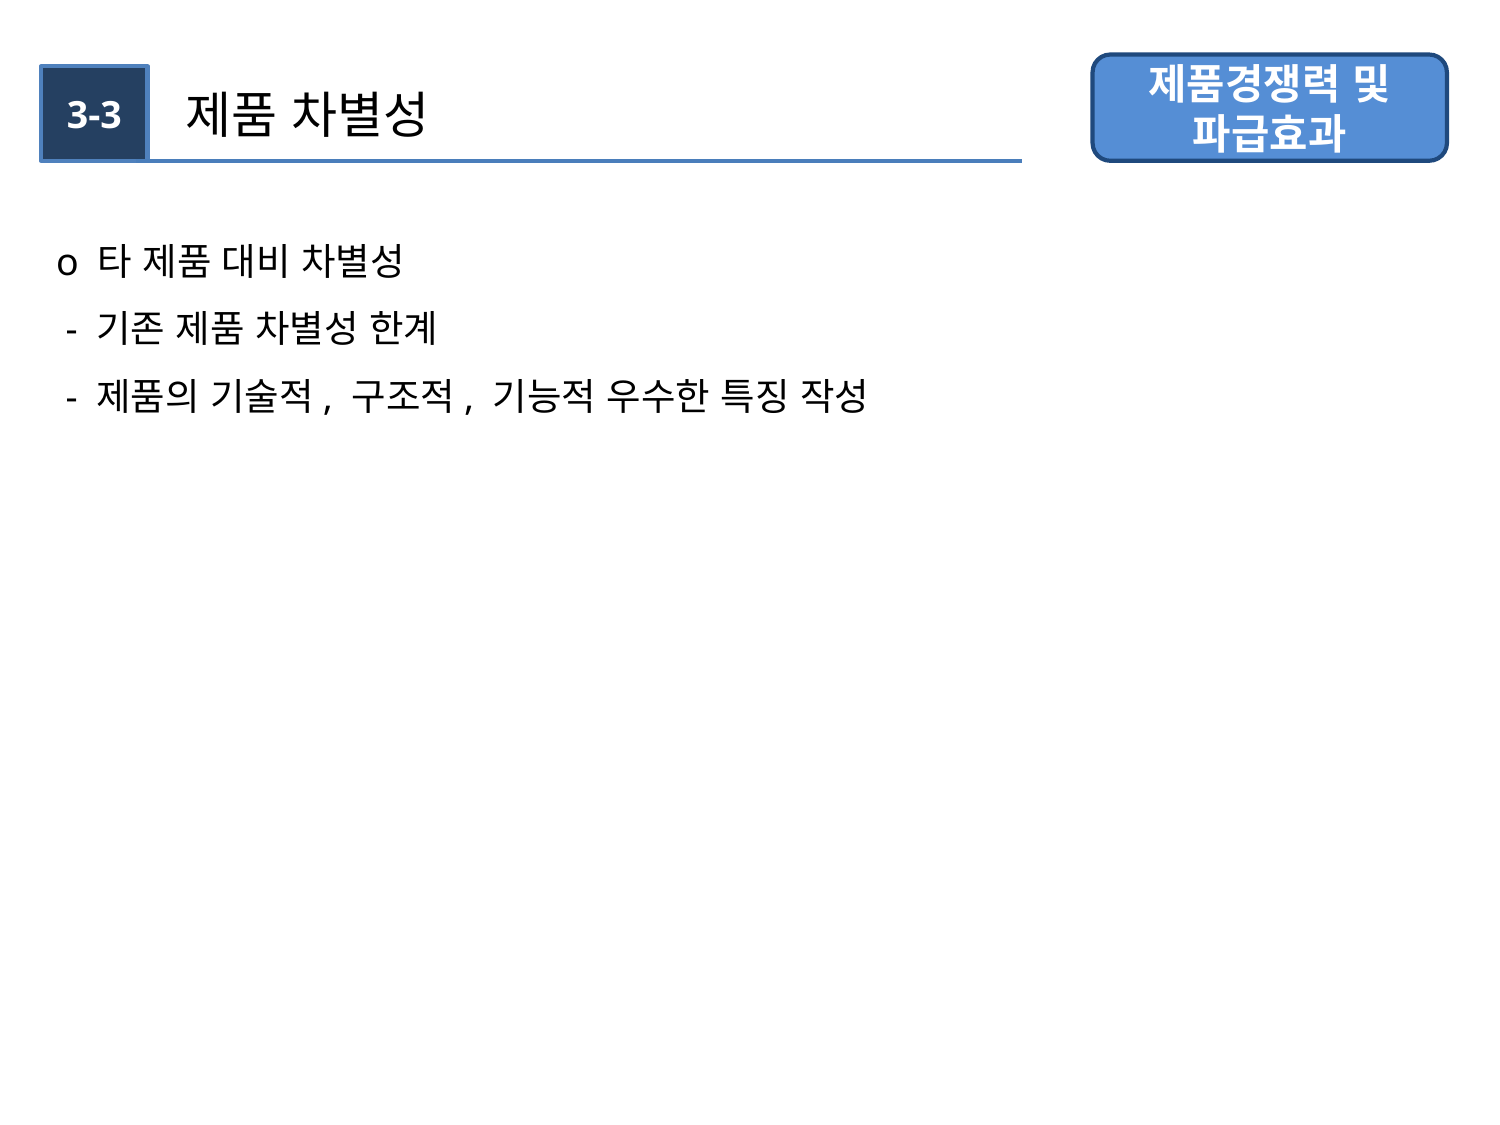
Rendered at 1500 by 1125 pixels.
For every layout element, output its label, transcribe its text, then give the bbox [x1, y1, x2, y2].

text_box 제품경쟁력 및 파급효과 [1090, 52, 1450, 163]
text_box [40, 66, 1046, 162]
text_box o 타 제품 대비 차별성 - 기존 제품 차별성 한계 - 제품의 기술적, 구조적, 기능적 우수한 특징 작성 [41, 208, 1353, 426]
